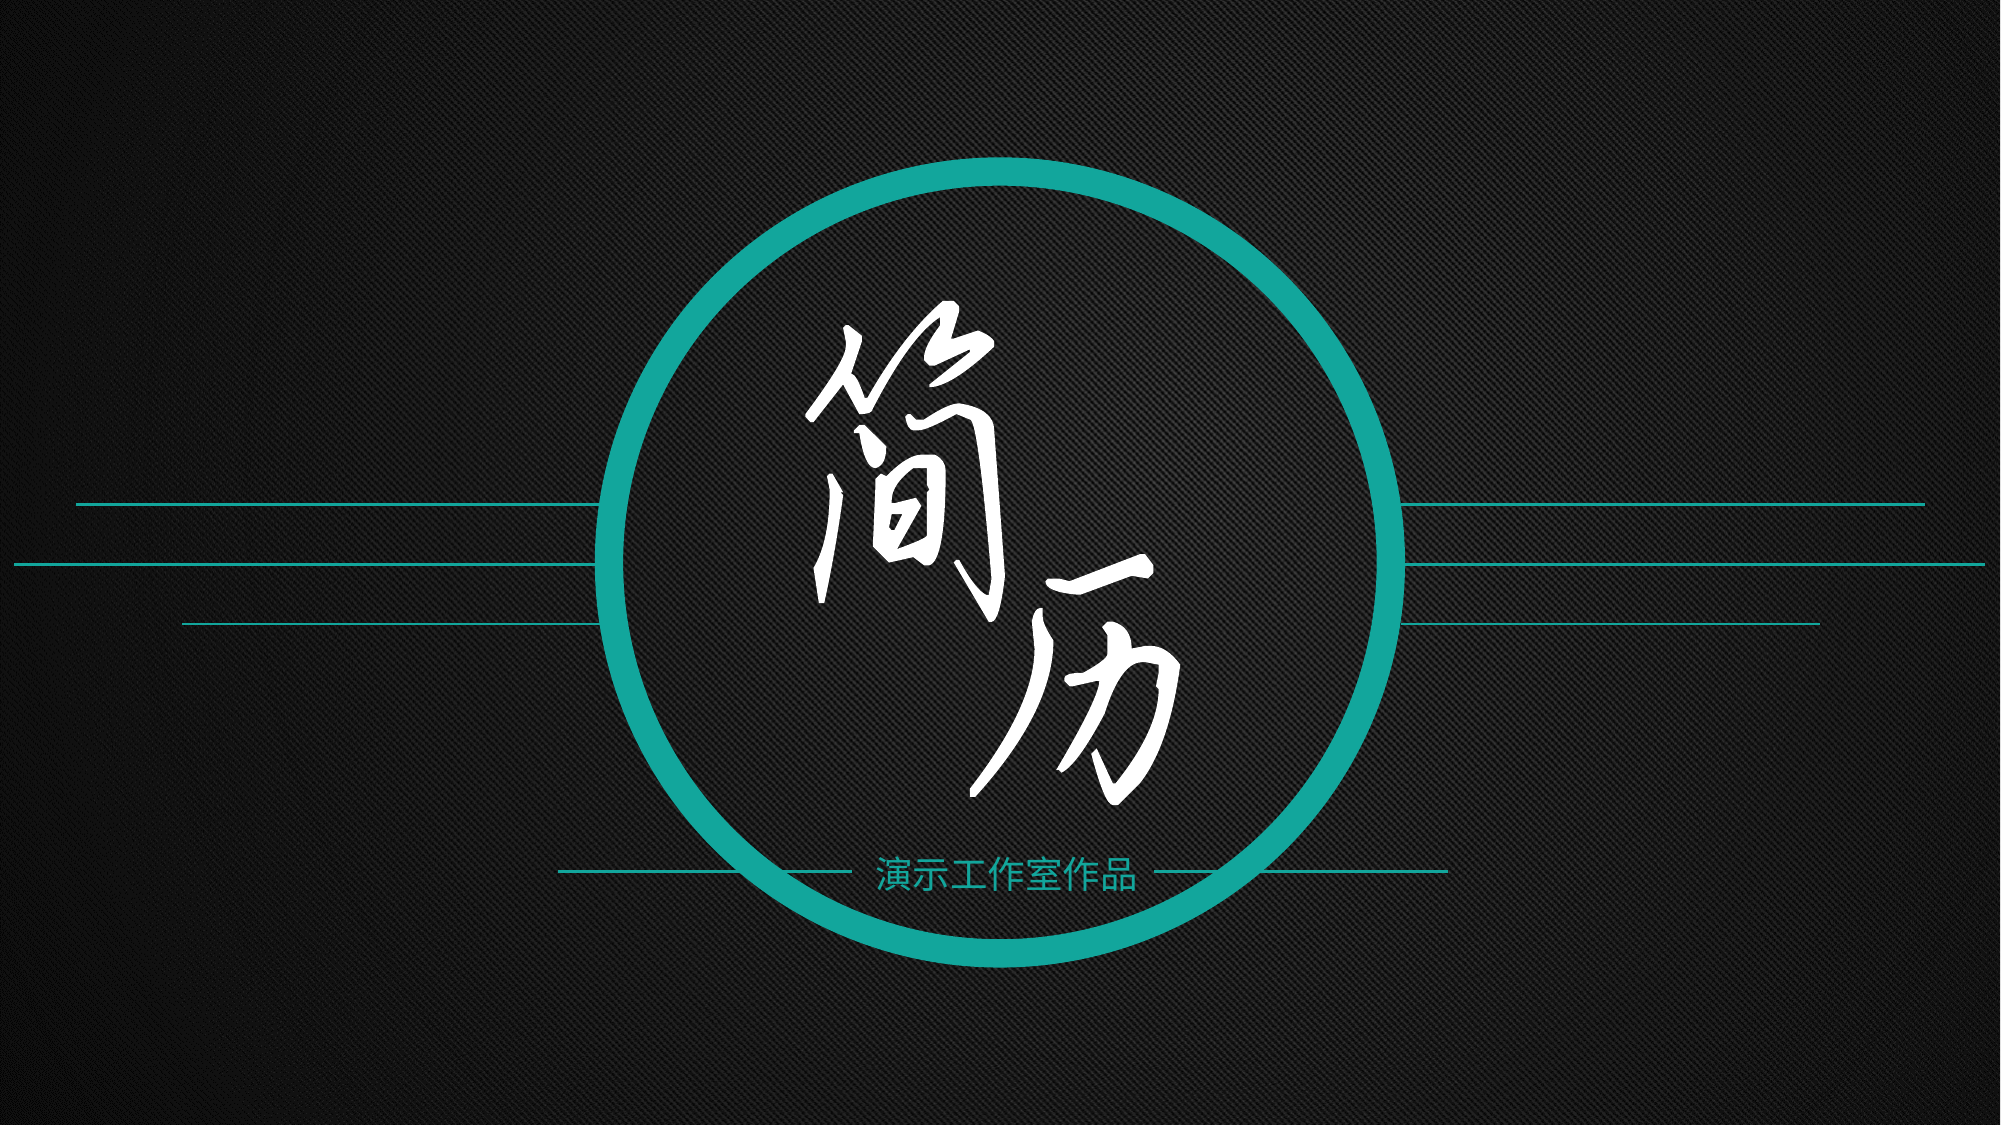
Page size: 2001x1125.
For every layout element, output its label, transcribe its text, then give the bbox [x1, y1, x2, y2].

text_box [593, 156, 1407, 870]
picture [0, 0, 2001, 1125]
text_box 演示工作室作品 [860, 830, 1153, 904]
text_box [738, 873, 1262, 969]
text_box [969, 554, 1181, 806]
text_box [805, 300, 1005, 622]
